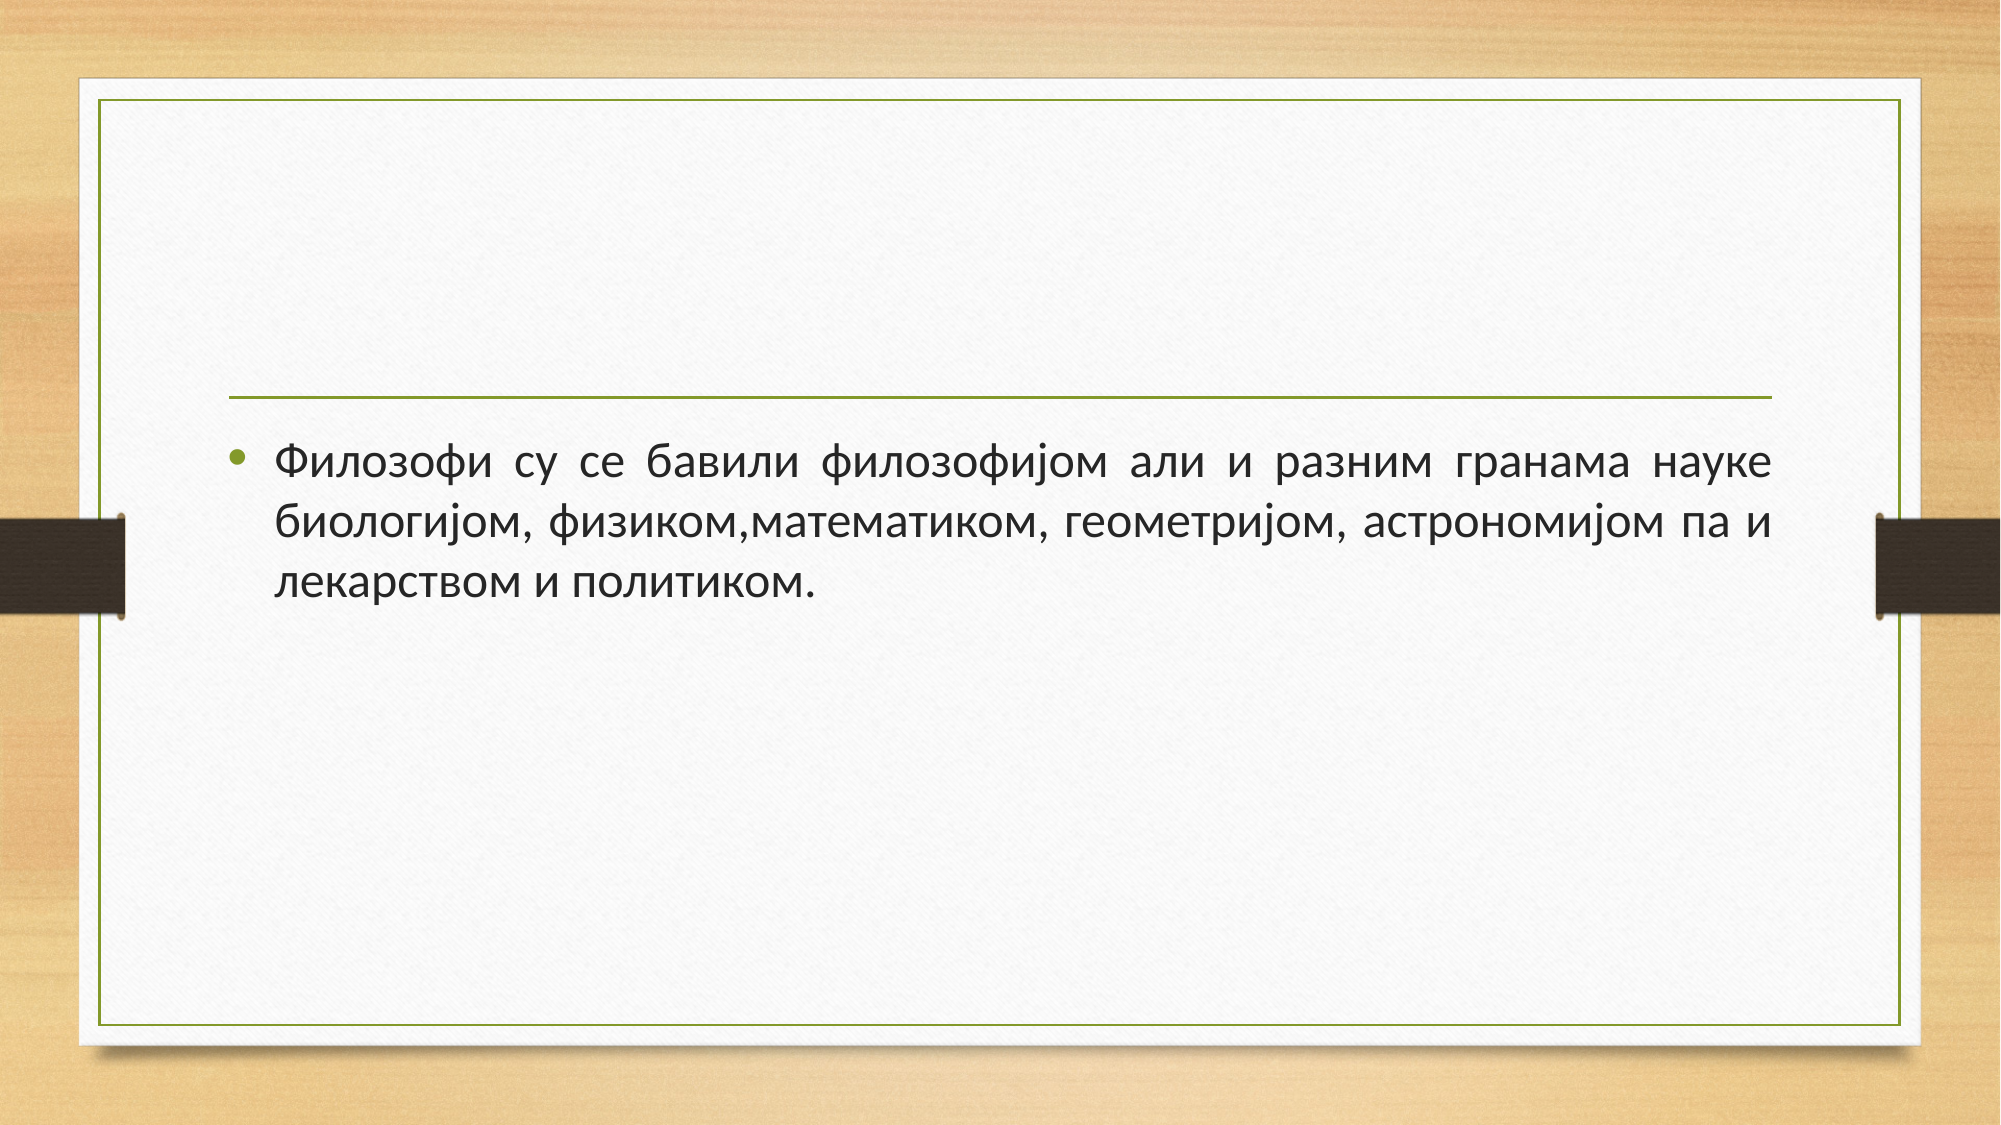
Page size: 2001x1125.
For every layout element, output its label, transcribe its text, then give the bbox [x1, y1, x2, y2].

list Филозофи су се бавили филозофијом али и разним гранама науке биологијом, физиком,математиком, геометријом, астрономијом па и лекарством и политиком. [212, 419, 1788, 964]
picture [0, 0, 2001, 1125]
